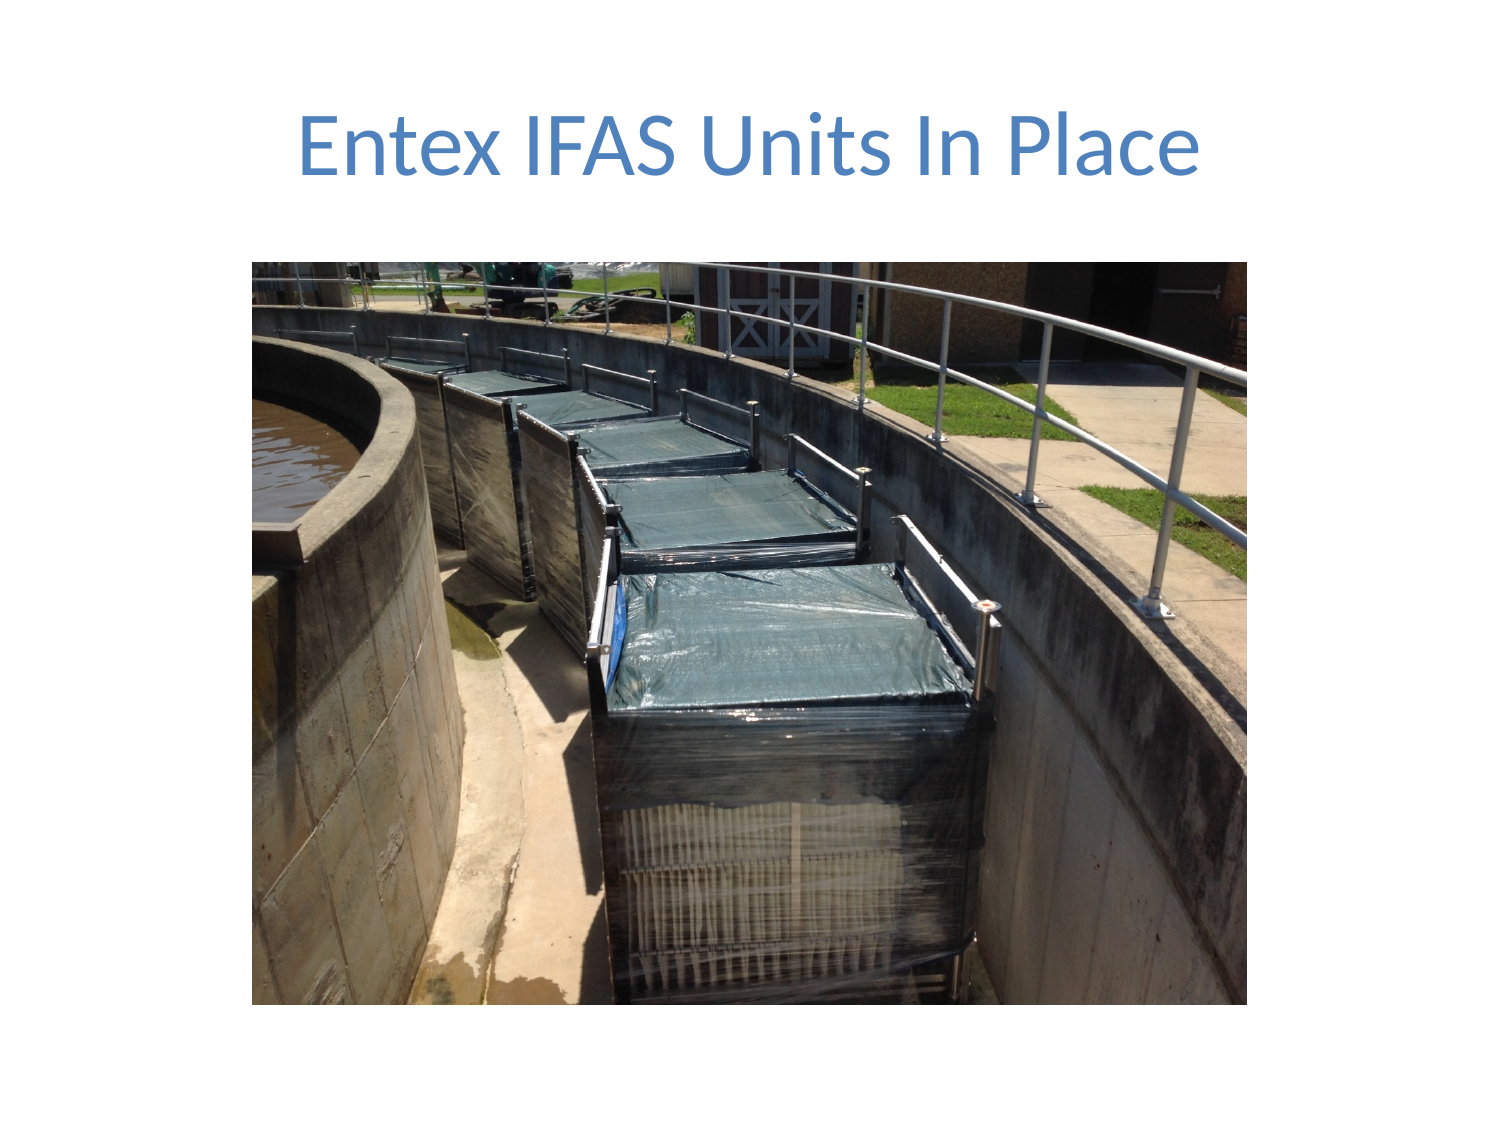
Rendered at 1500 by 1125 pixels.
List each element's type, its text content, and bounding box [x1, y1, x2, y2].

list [252, 262, 1248, 1006]
title Entex IFAS Units In Place [75, 45, 1425, 233]
